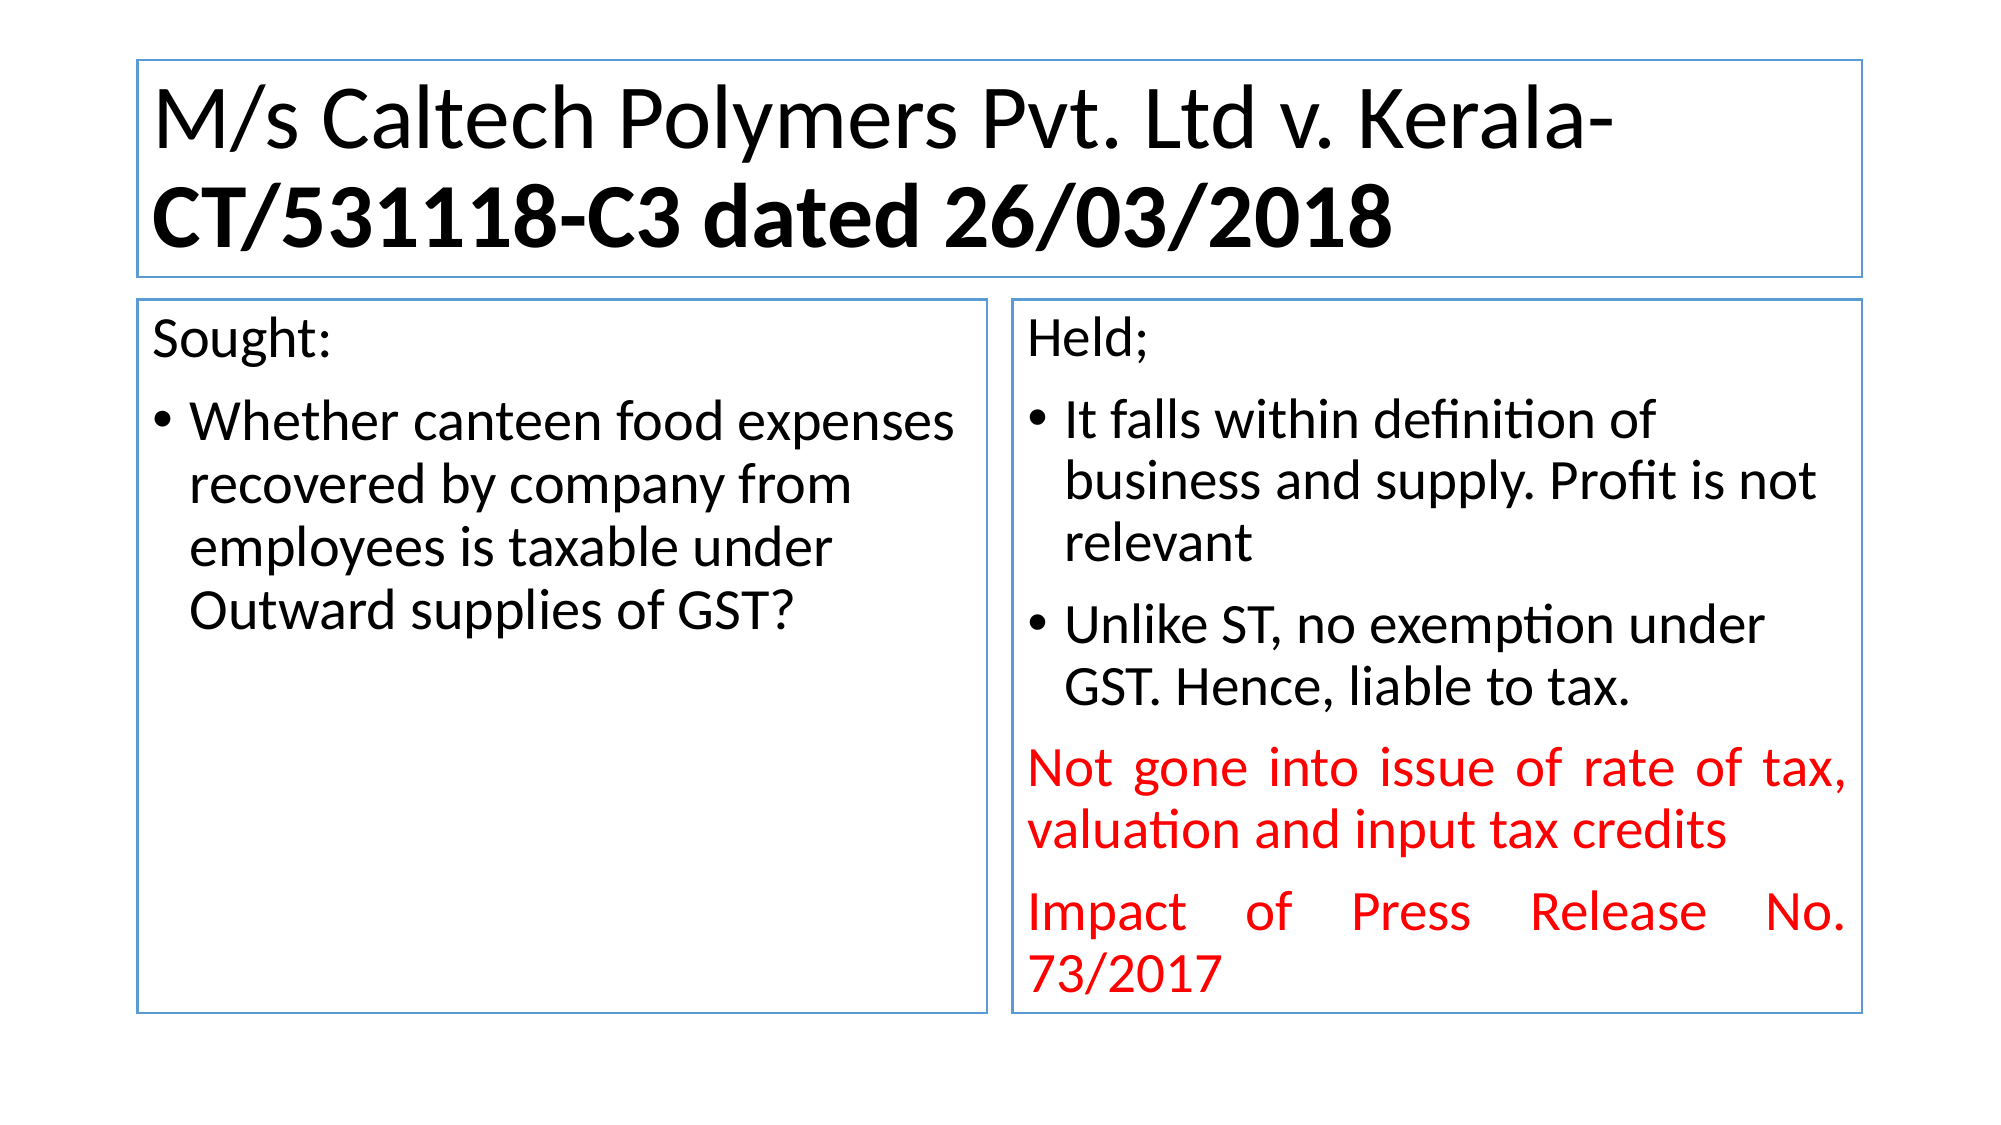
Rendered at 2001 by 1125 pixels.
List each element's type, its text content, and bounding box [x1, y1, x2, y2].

title M/s Caltech Polymers Pvt. Ltd v. Kerala- CT/531118-C3 dated 26/03/2018 [136, 59, 1863, 278]
list Sought: Whether canteen food expenses recovered by company from employees is taxable under Outward supplies of GST? [136, 298, 988, 1014]
list Held; It falls within definition of business and supply. Profit is not relevant Unlike ST, no exemption under GST. Hence, liable to tax. Not gone into issue of rate of tax, valuation and input tax credits Impact of Press Release No. 73/2017 [1011, 298, 1863, 1014]
